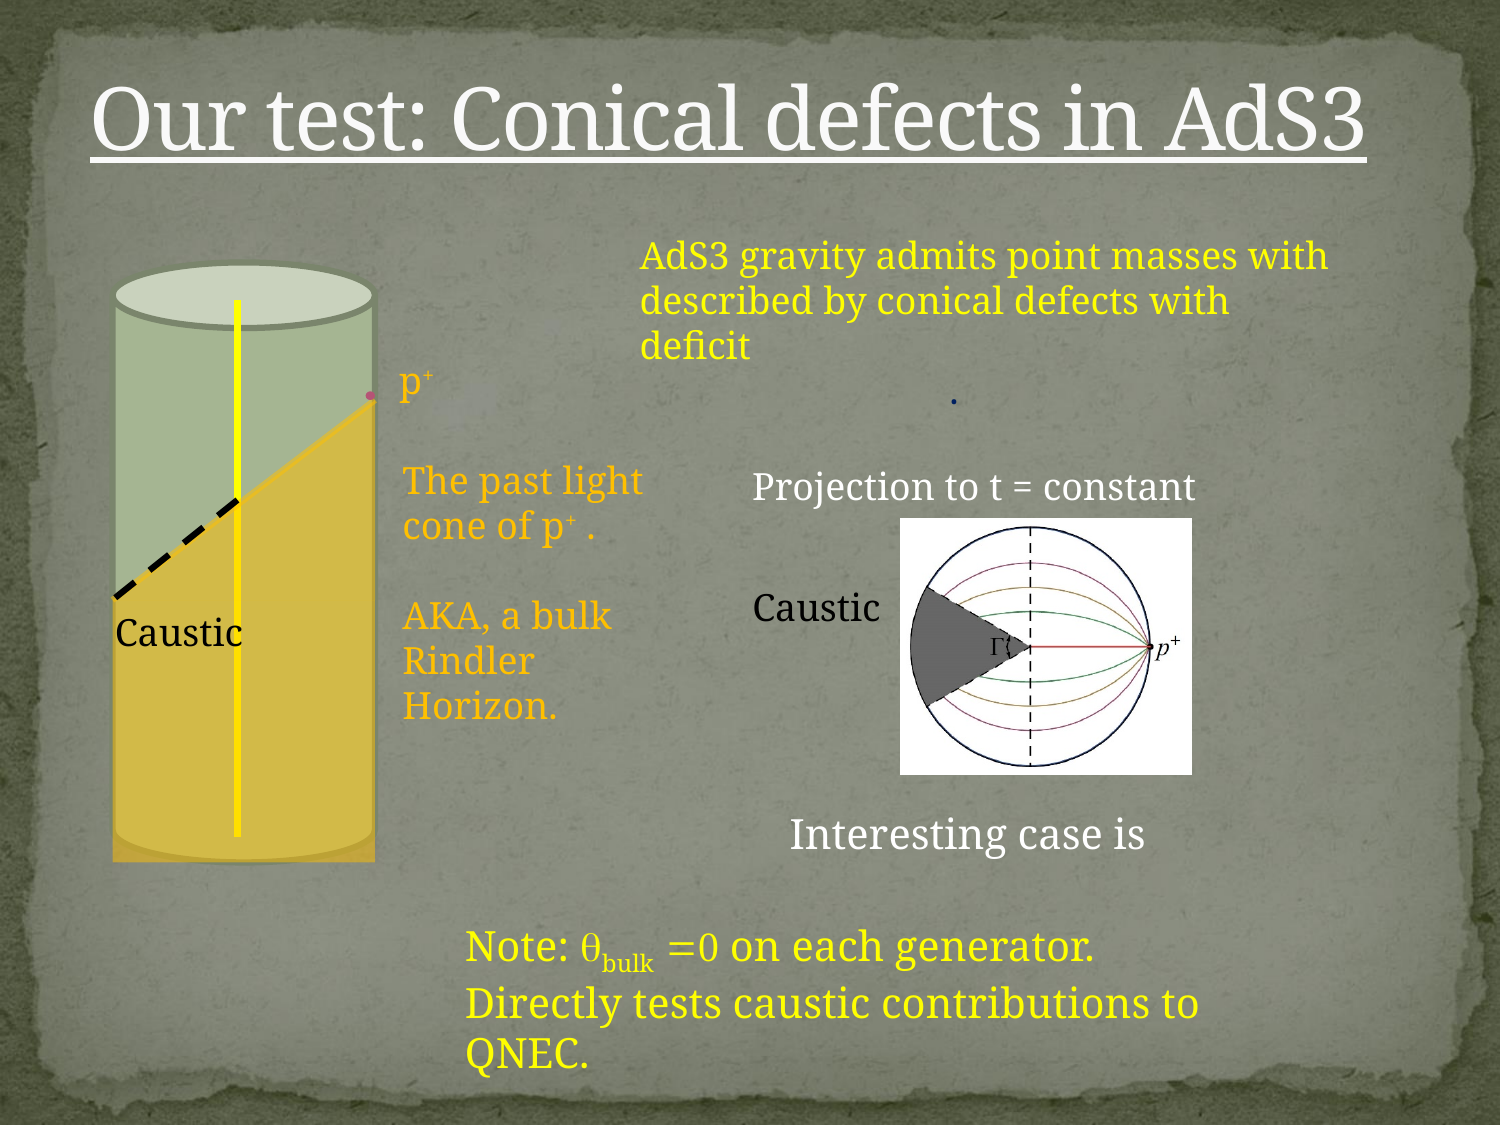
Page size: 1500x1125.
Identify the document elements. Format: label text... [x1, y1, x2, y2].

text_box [101, 264, 375, 862]
text_box p+ [384, 349, 488, 410]
text_box Projection to t = constant [737, 455, 1275, 515]
text_box Note: qbulk =0 on each generator. Directly tests caustic contributions to QNEC. [449, 912, 1275, 1085]
picture [0, 0, 1500, 1125]
text_box The past light cone of p+ . AKA, a bulk Rindler Horizon. [387, 449, 700, 735]
title Our test: Conical defects in AdS3 [74, 49, 1425, 176]
text_box Caustic [737, 576, 889, 637]
